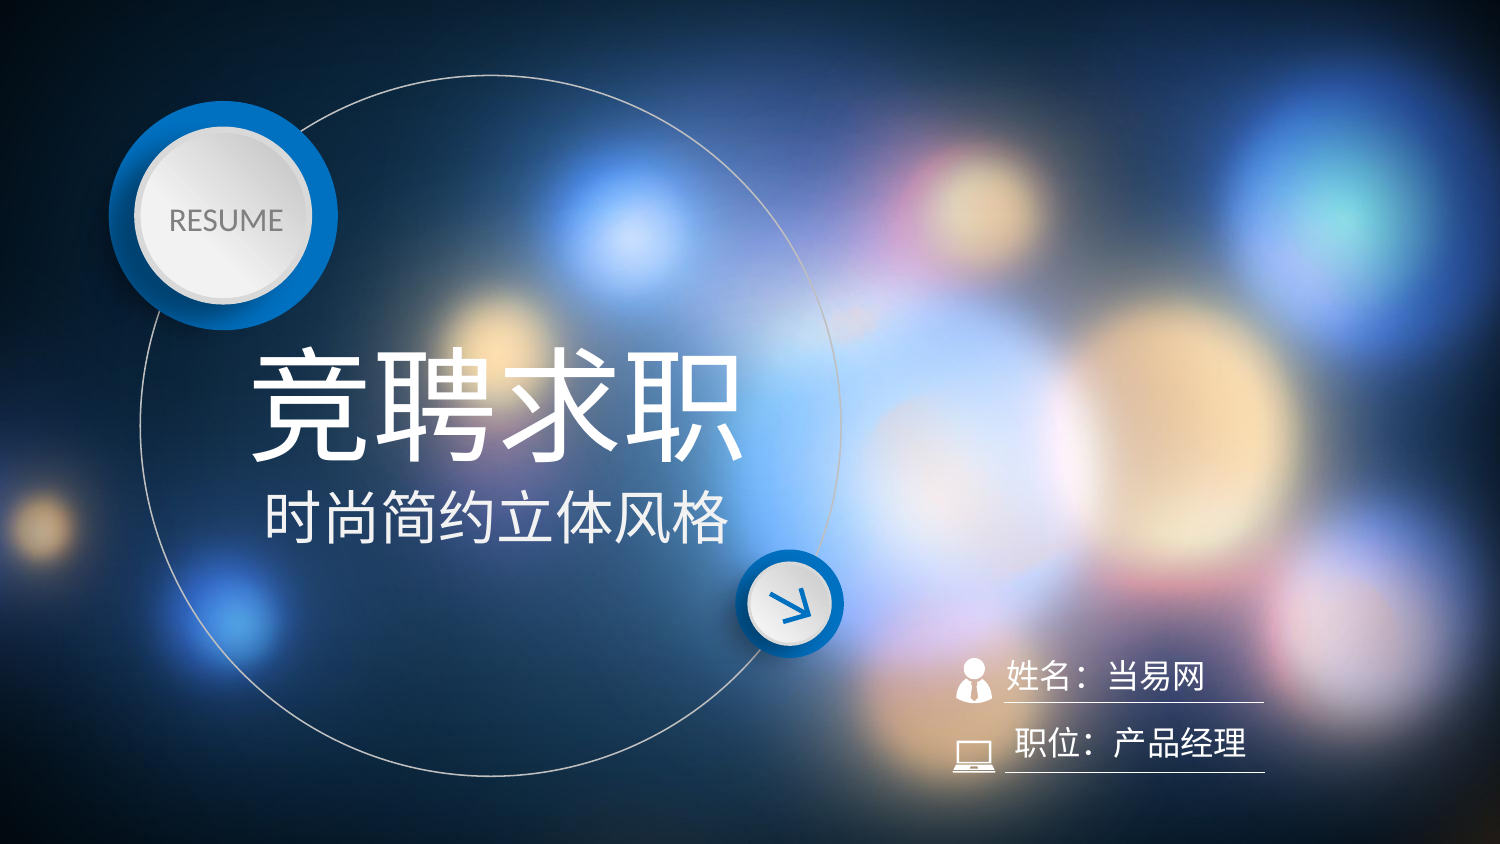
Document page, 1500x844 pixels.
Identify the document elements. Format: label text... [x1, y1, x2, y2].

text_box 时尚简约立体风格 [230, 473, 764, 559]
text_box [999, 714, 1266, 773]
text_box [735, 549, 844, 658]
text_box [953, 740, 995, 770]
picture [0, 0, 1500, 844]
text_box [991, 647, 1325, 704]
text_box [100, 101, 353, 331]
text_box [139, 74, 843, 778]
text_box [956, 658, 991, 704]
